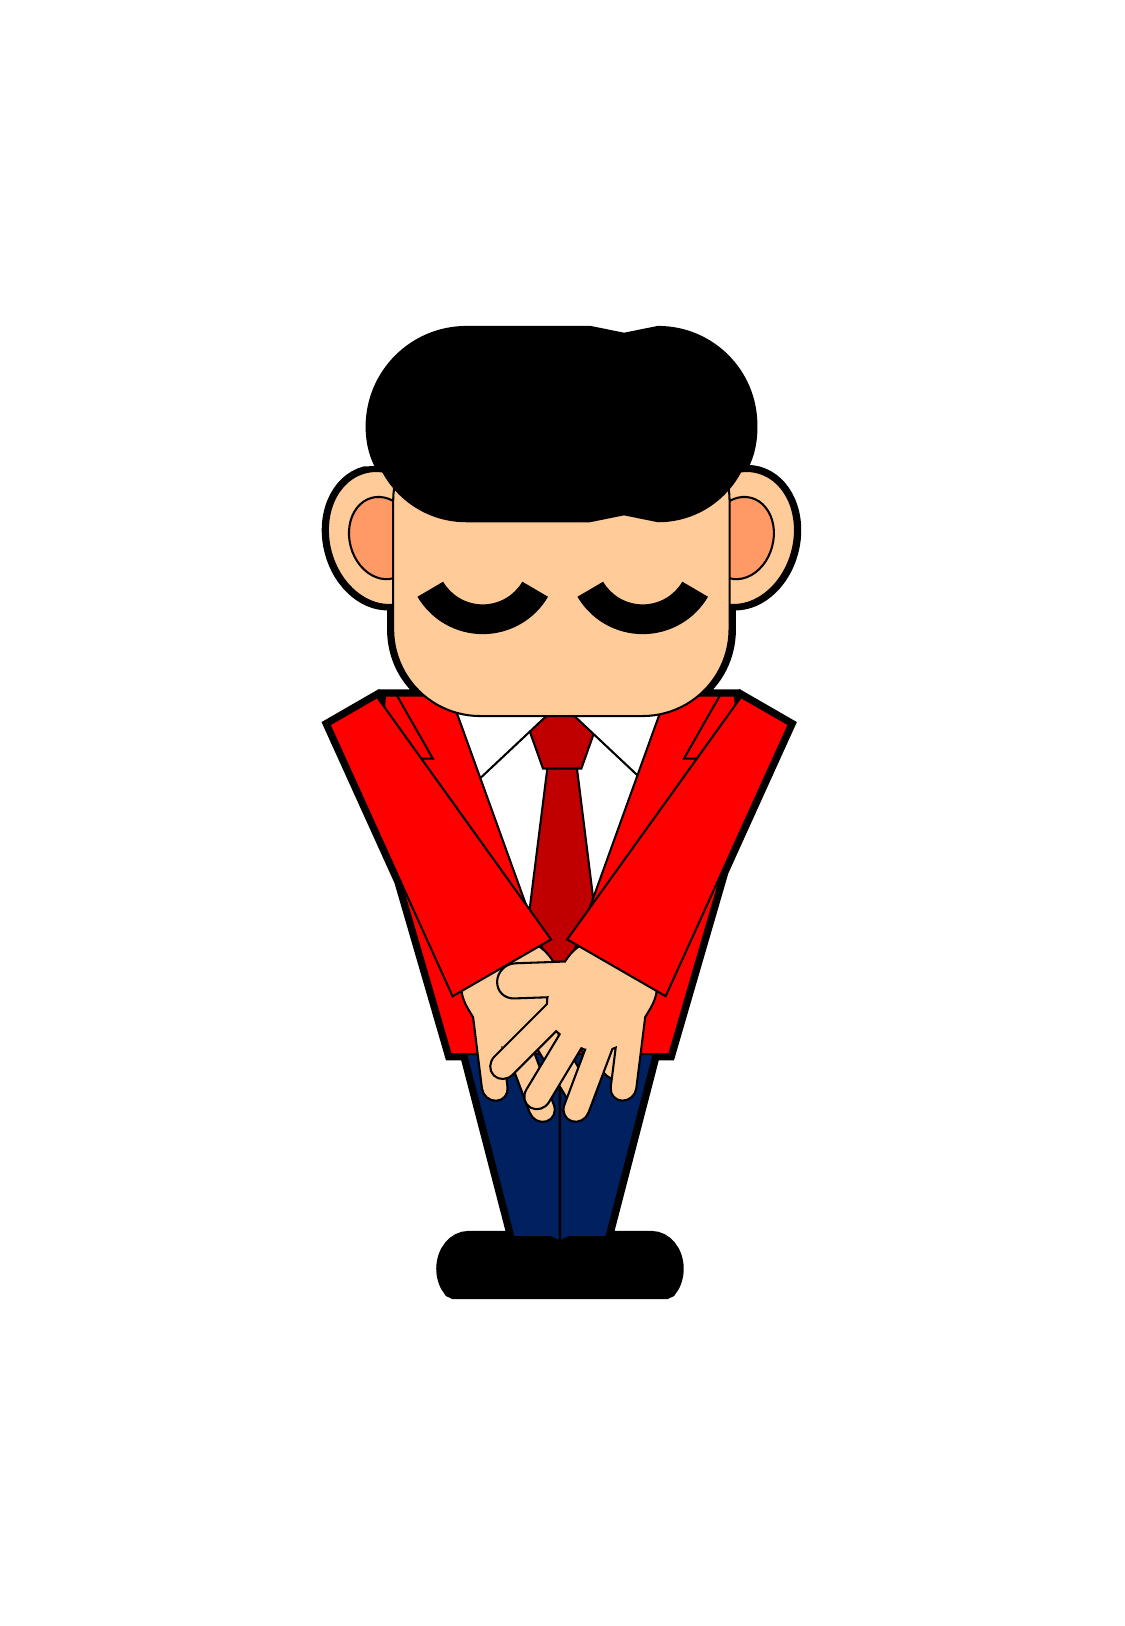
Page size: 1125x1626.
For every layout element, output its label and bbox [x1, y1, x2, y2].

text_box [327, 331, 796, 1294]
